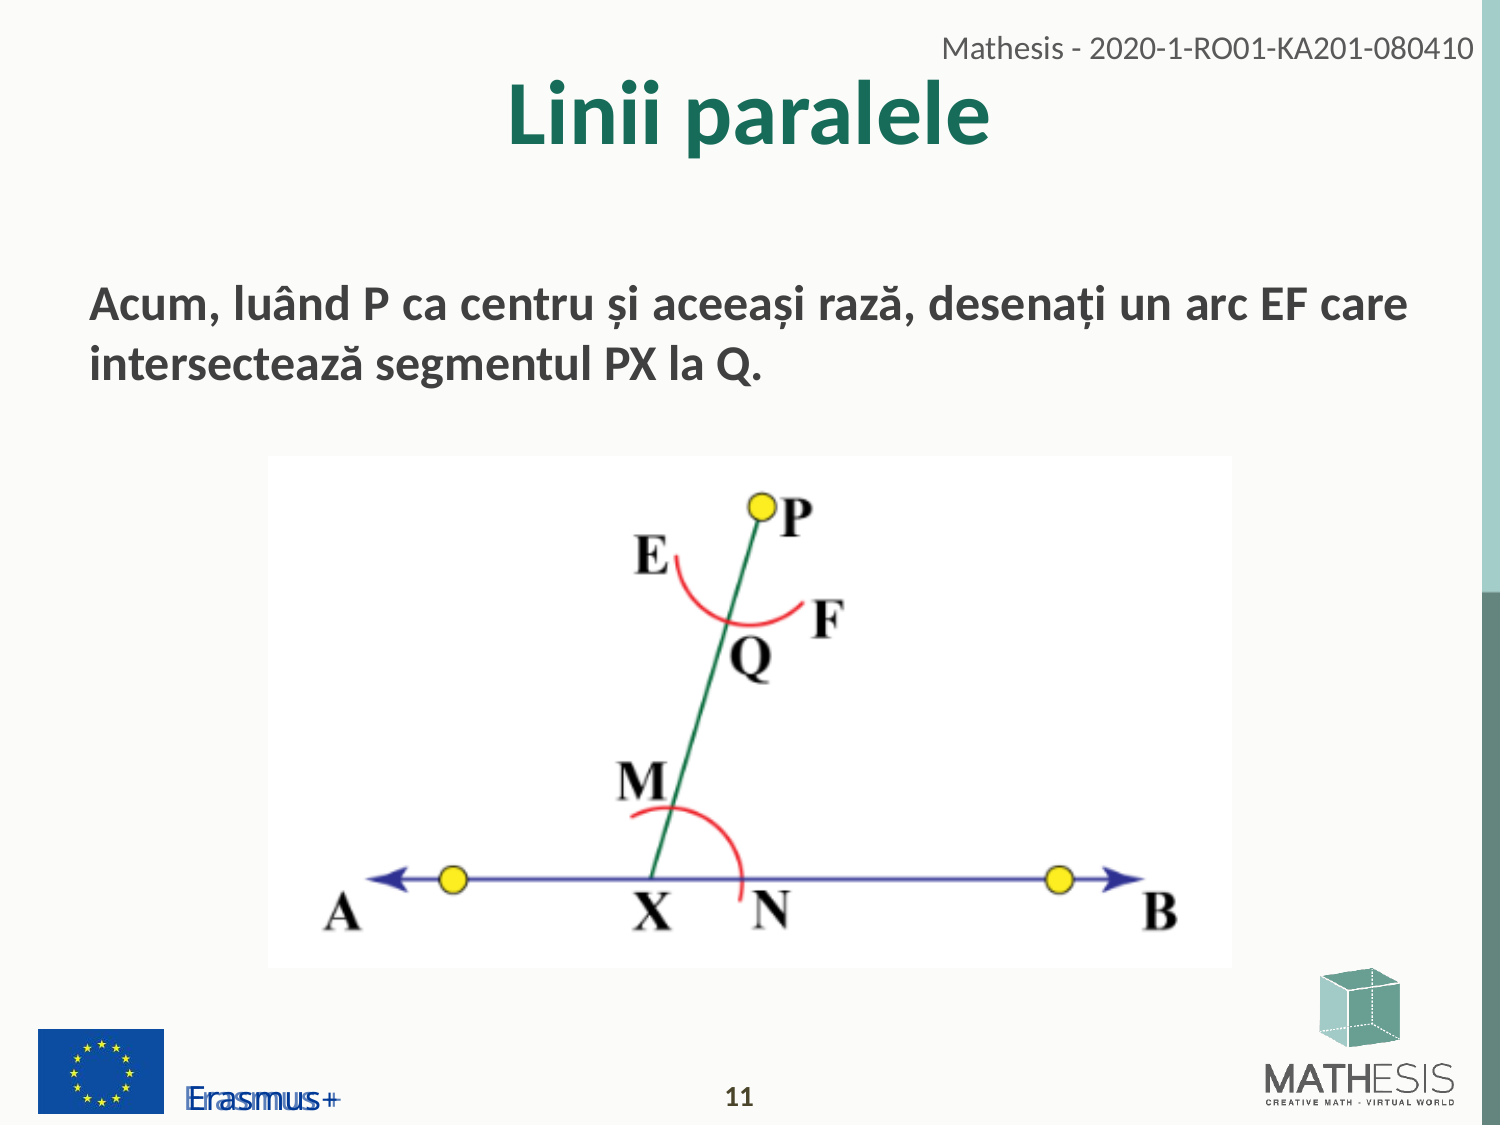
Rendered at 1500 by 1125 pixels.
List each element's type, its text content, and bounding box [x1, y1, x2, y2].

picture [268, 455, 1232, 969]
picture [38, 1029, 164, 1114]
title Linii paralele [75, 45, 1425, 233]
list Acum, luând P ca centru și aceeași rază, desenați un arc EF care intersectează segmentul PX la Q. [75, 262, 1425, 398]
